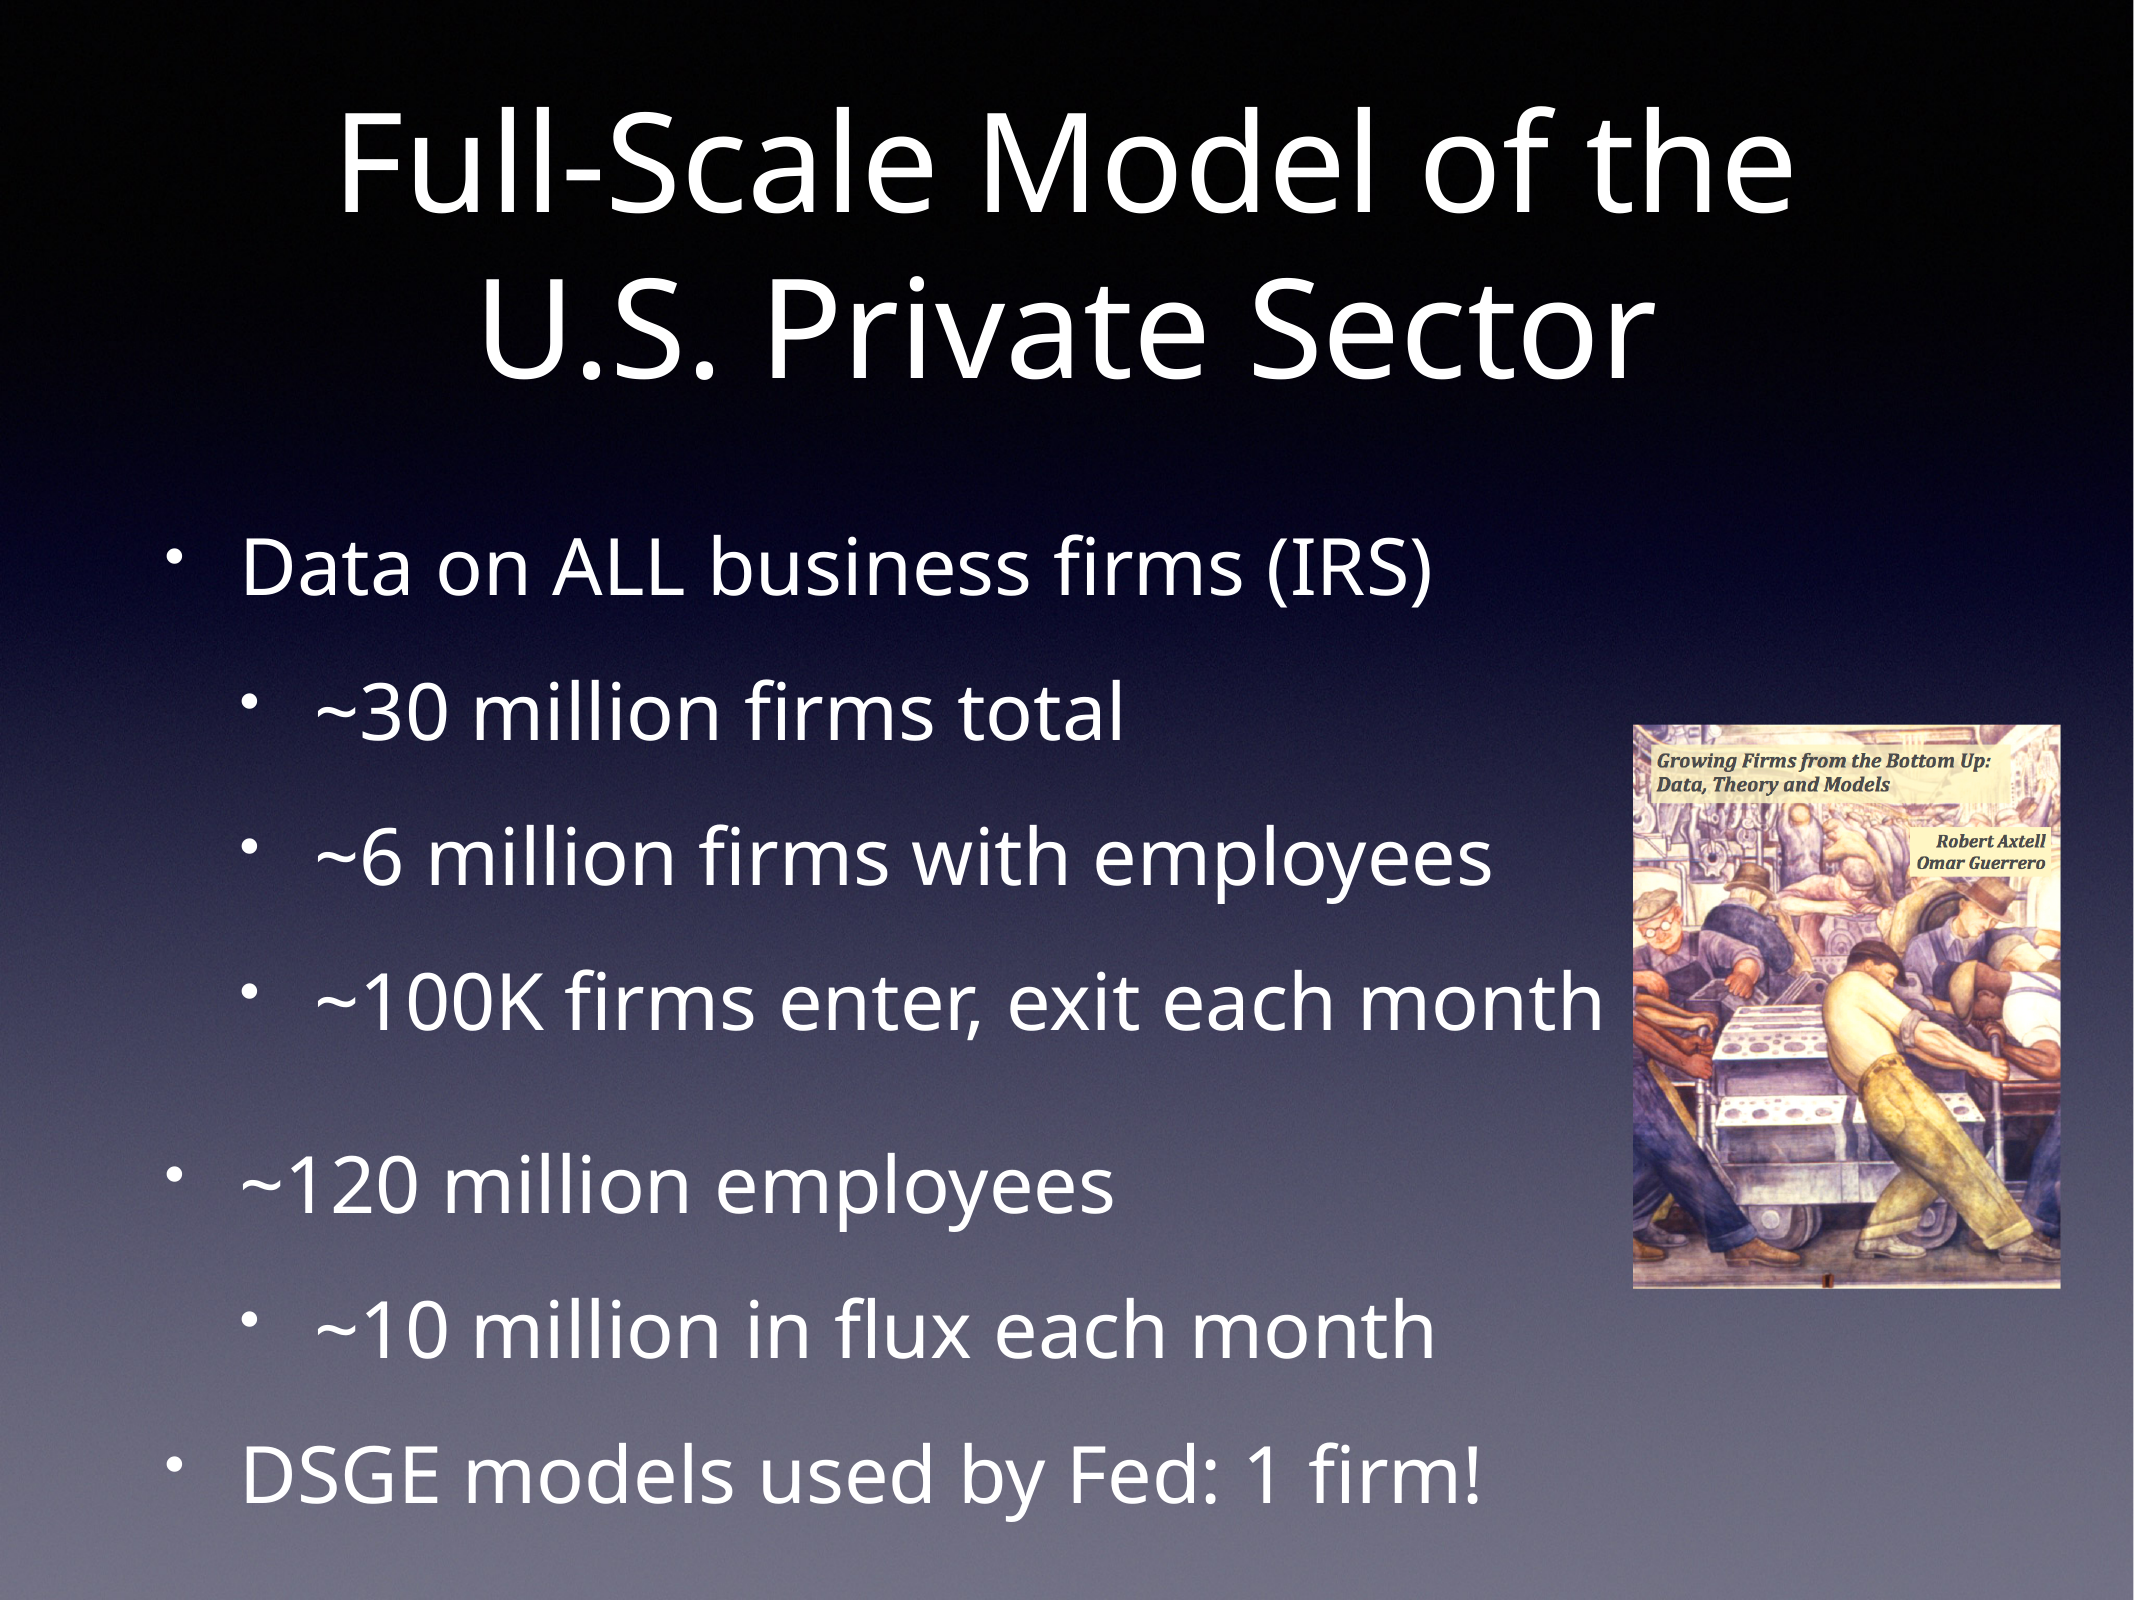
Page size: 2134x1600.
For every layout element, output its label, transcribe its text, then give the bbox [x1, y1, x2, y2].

title Full-Scale Model of the U.S. Private Sector [155, 66, 1978, 416]
list Data on ALL business firms (IRS) ~30 million firms total ~6 million firms with employees ~100K firms enter, exit each month ~120 million employees ~10 million in flux each month DSGE models used by Fed: 1 firm! [155, 501, 1978, 1534]
picture [0, 0, 2134, 1600]
